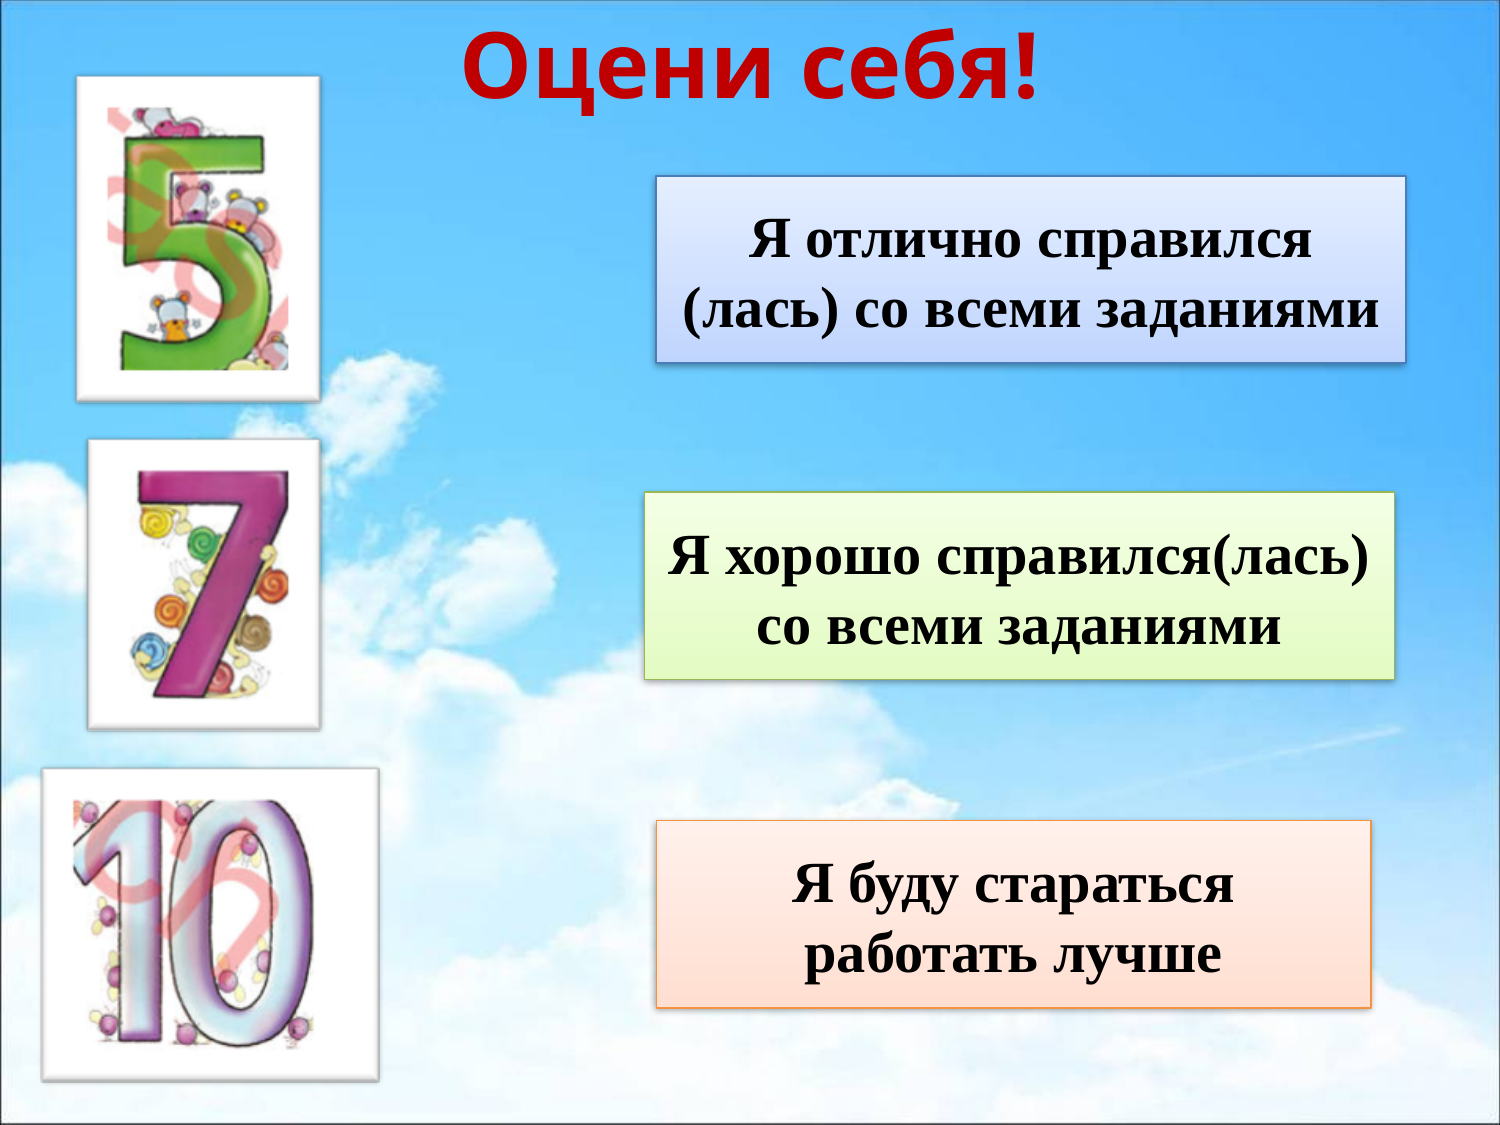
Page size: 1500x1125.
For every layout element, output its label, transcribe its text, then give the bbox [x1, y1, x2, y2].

picture [0, 0, 1500, 1125]
text_box Я буду стараться работать лучше [656, 820, 1372, 1009]
text_box Я отлично справился (лась) со всеми заданиями [655, 175, 1407, 364]
text_box Оцени себя! [112, 0, 1388, 181]
text_box Я хорошо справился(лась) со всеми заданиями [644, 491, 1395, 680]
